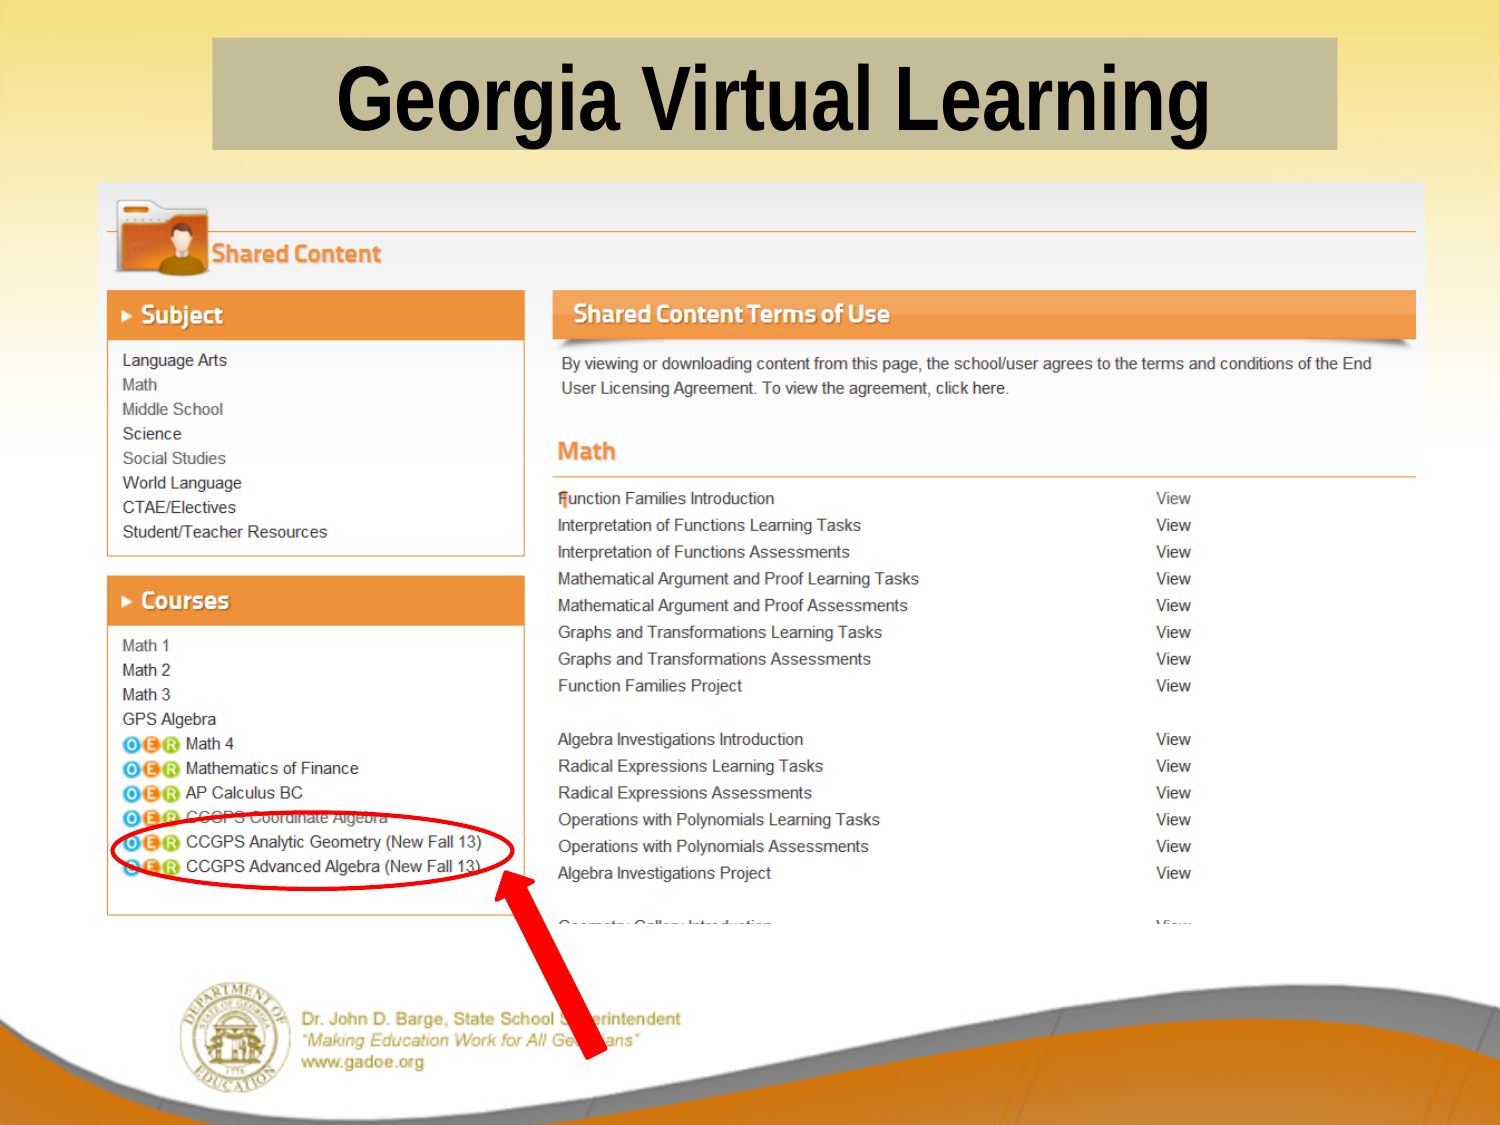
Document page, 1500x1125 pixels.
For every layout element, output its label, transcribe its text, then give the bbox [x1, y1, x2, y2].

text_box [97, 182, 1426, 1065]
picture [0, 0, 1500, 1125]
text_box Georgia Virtual Learning [212, 37, 1338, 150]
